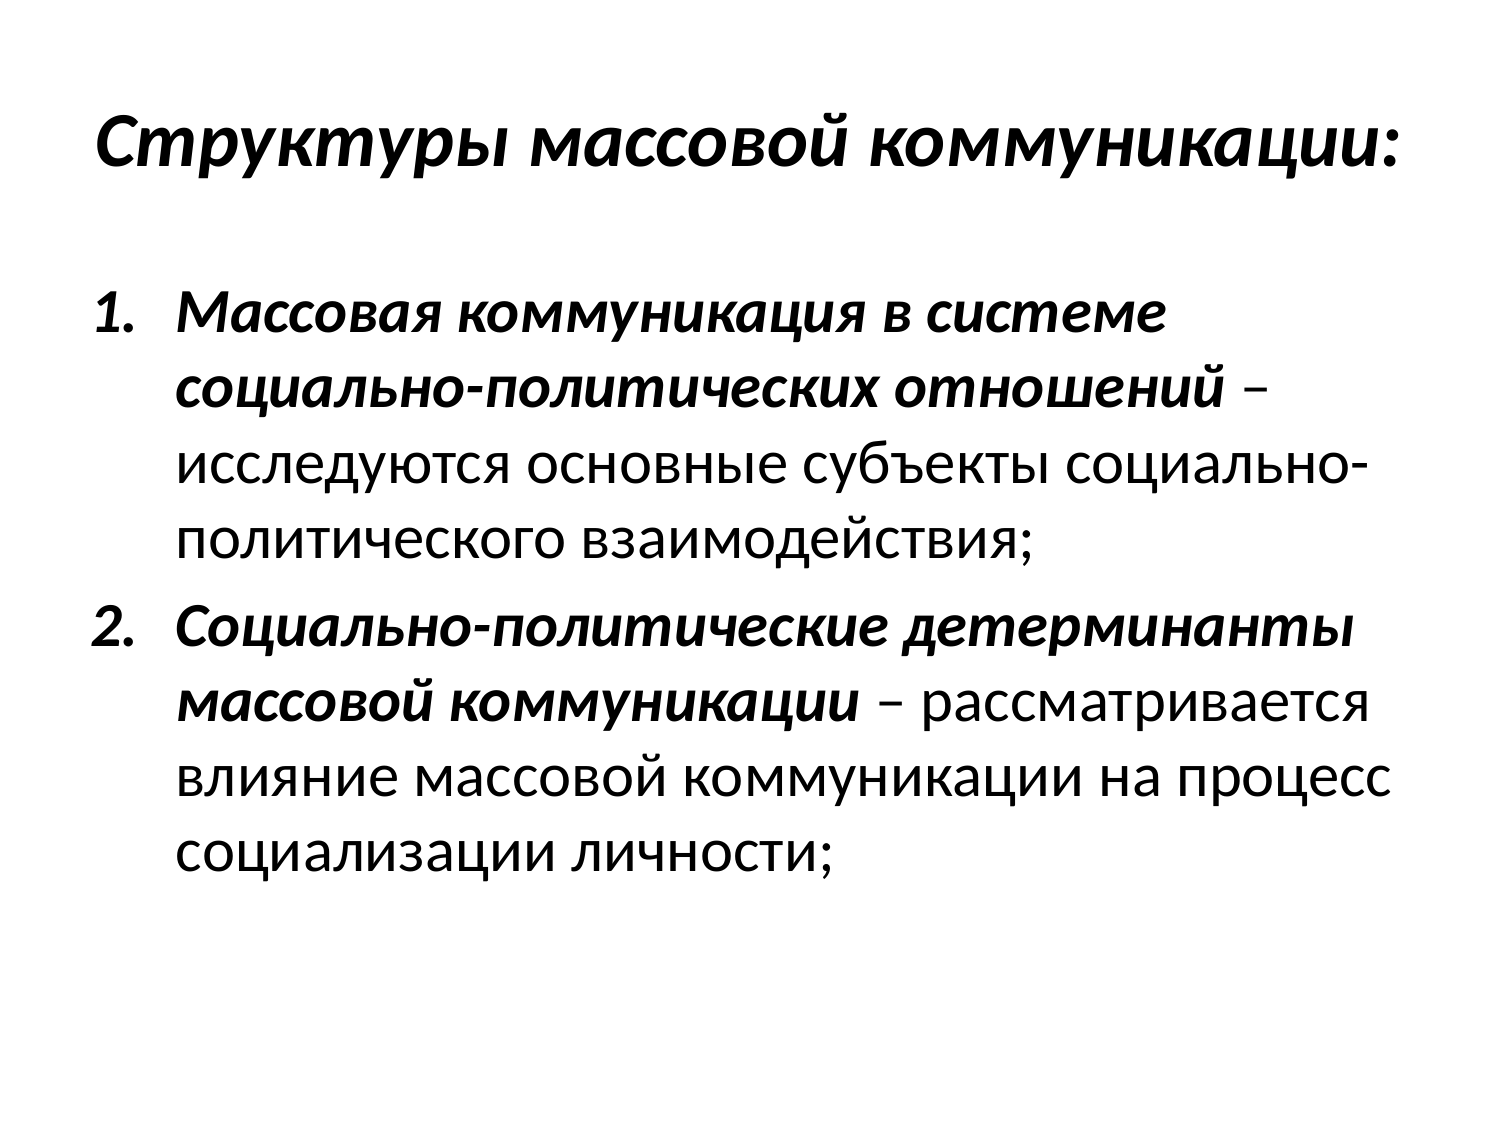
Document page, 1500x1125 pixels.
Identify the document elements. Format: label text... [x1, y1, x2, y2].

list Массовая коммуникация в системе социально-политических отношений – исследуются основные субъекты социально-политического взаимодействия; Социально-политические детерминанты массовой коммуникации – рассматривается влияние массовой коммуникации на процесс социализации личности; [75, 262, 1425, 1005]
title Структуры массовой коммуникации: [75, 37, 1425, 233]
